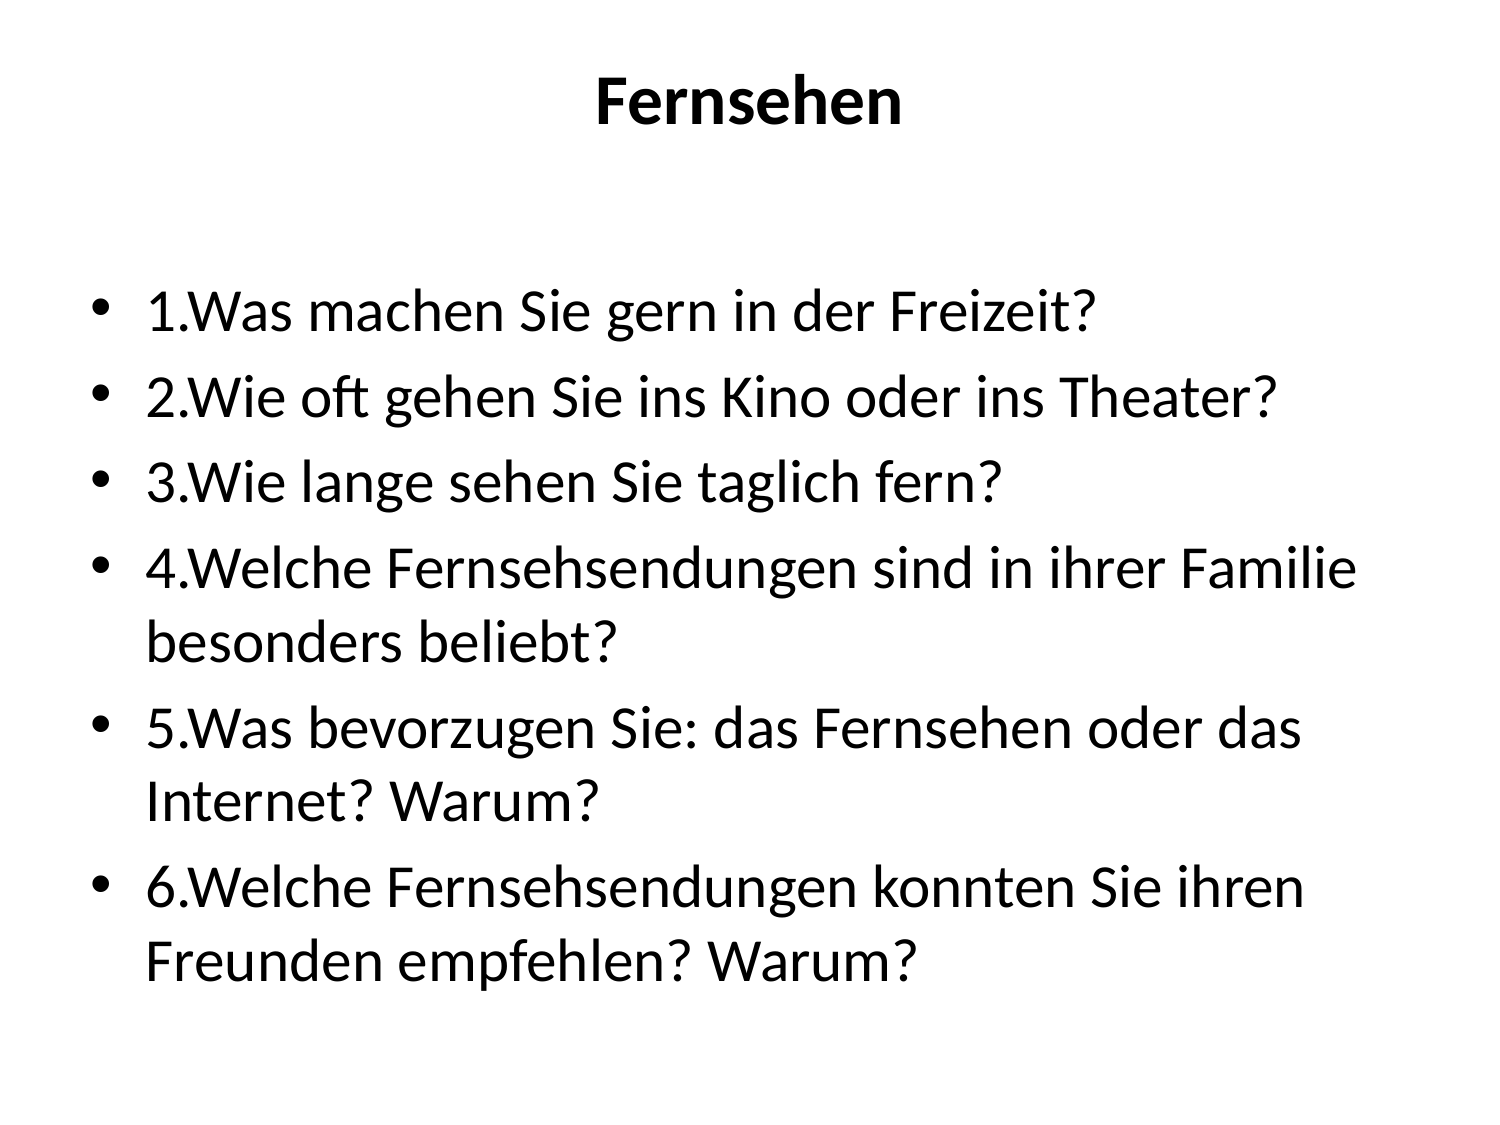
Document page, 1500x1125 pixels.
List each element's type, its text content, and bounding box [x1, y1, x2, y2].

title Fernsehen [75, 45, 1425, 233]
list 1.Was machen Sie gern in der Freizeit? 2.Wie oft gehen Sie ins Kino oder ins Theater? 3.Wie lange sehen Sie taglich fern? 4.Welche Fernsehsendungen sind in ihrer Familie besonders beliebt? 5.Was bevorzugen Sie: das Fernsehen oder das Internet? Warum? 6.Welche Fernsehsendungen konnten Sie ihren Freunden empfehlen? Warum? [75, 262, 1425, 1005]
